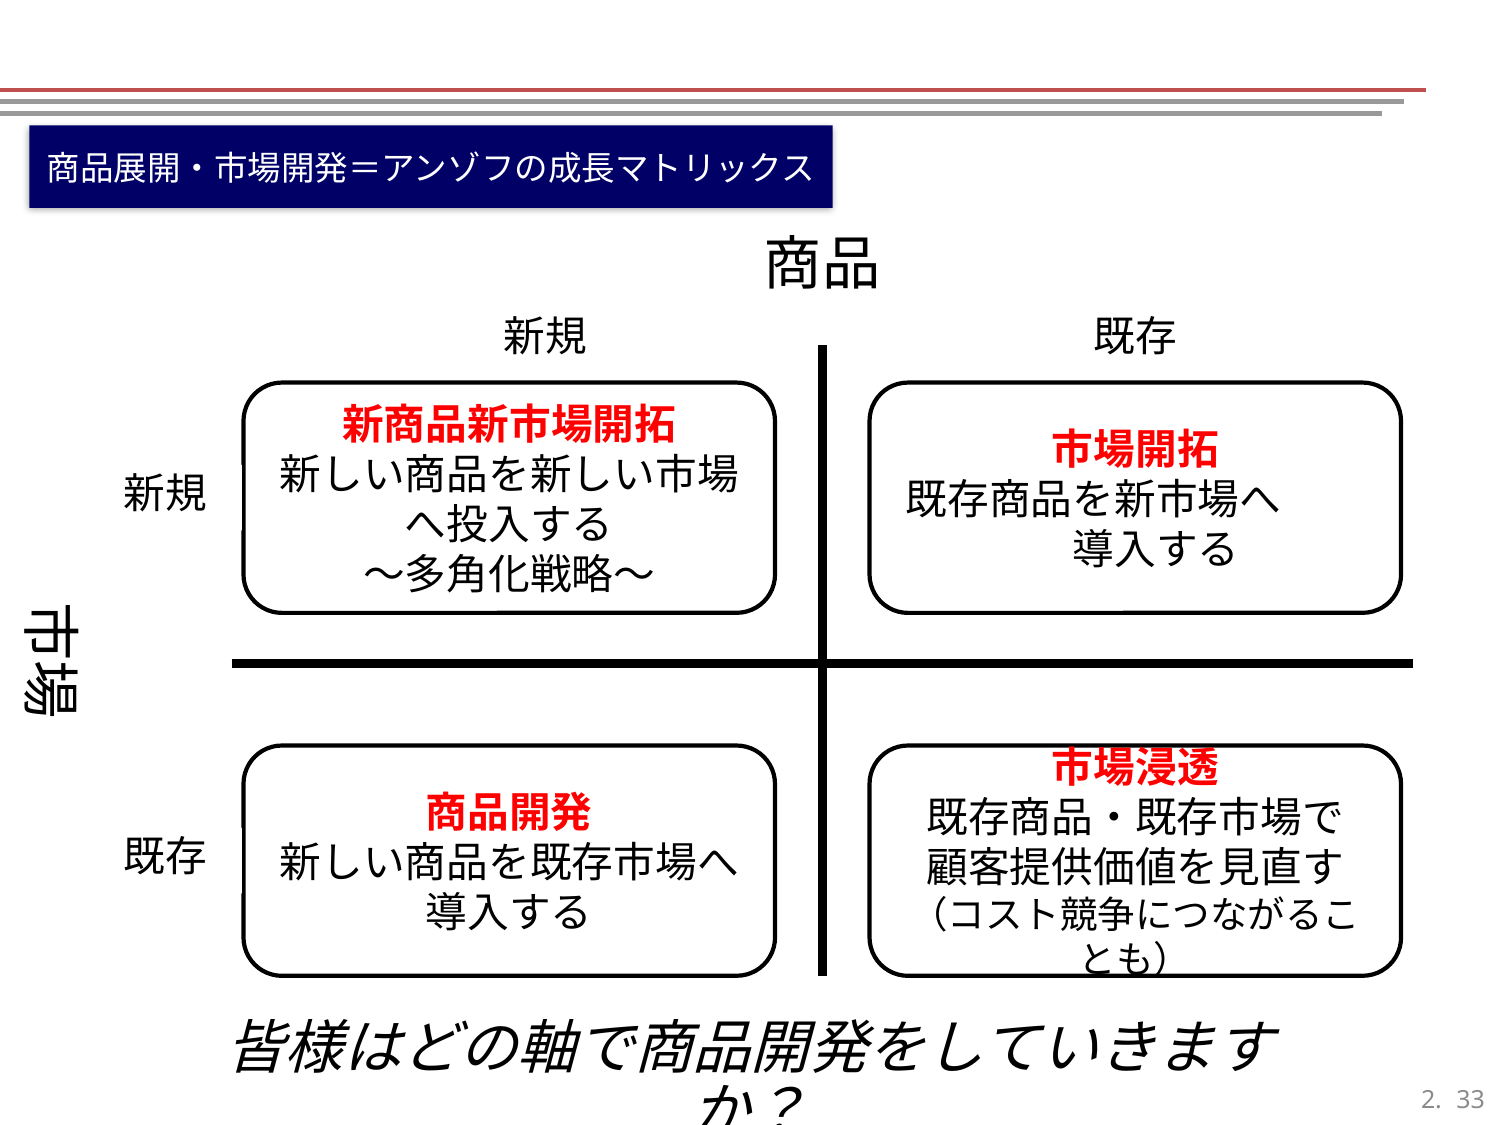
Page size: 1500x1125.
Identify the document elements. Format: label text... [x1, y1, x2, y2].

text_box 皆様はどの軸で商品開発をしていきますか？ [169, 1009, 1331, 1090]
text_box 新規 [86, 463, 244, 533]
text_box 市場 [4, 583, 89, 738]
text_box 既存 [86, 826, 244, 896]
slide_number 32 [1381, 1065, 1500, 1125]
text_box 新規 [466, 306, 624, 375]
text_box 既存 [1056, 306, 1214, 375]
text_box 新商品新市場開拓 新しい商品を新しい市場へ投入する ～多角化戦略～ [241, 380, 778, 615]
text_box 市場浸透 既存商品・既存市場で 顧客提供価値を見直す （コスト競争につながることも） [867, 743, 1404, 978]
text_box 商品展開・市場開発＝アンゾフの成長マトリックス [29, 125, 833, 208]
text_box 市場開拓 既存商品を新市場へ 導入する [867, 380, 1404, 615]
text_box 商品 [743, 225, 901, 295]
text_box 商品開発 新しい商品を既存市場へ 導入する [241, 743, 778, 978]
